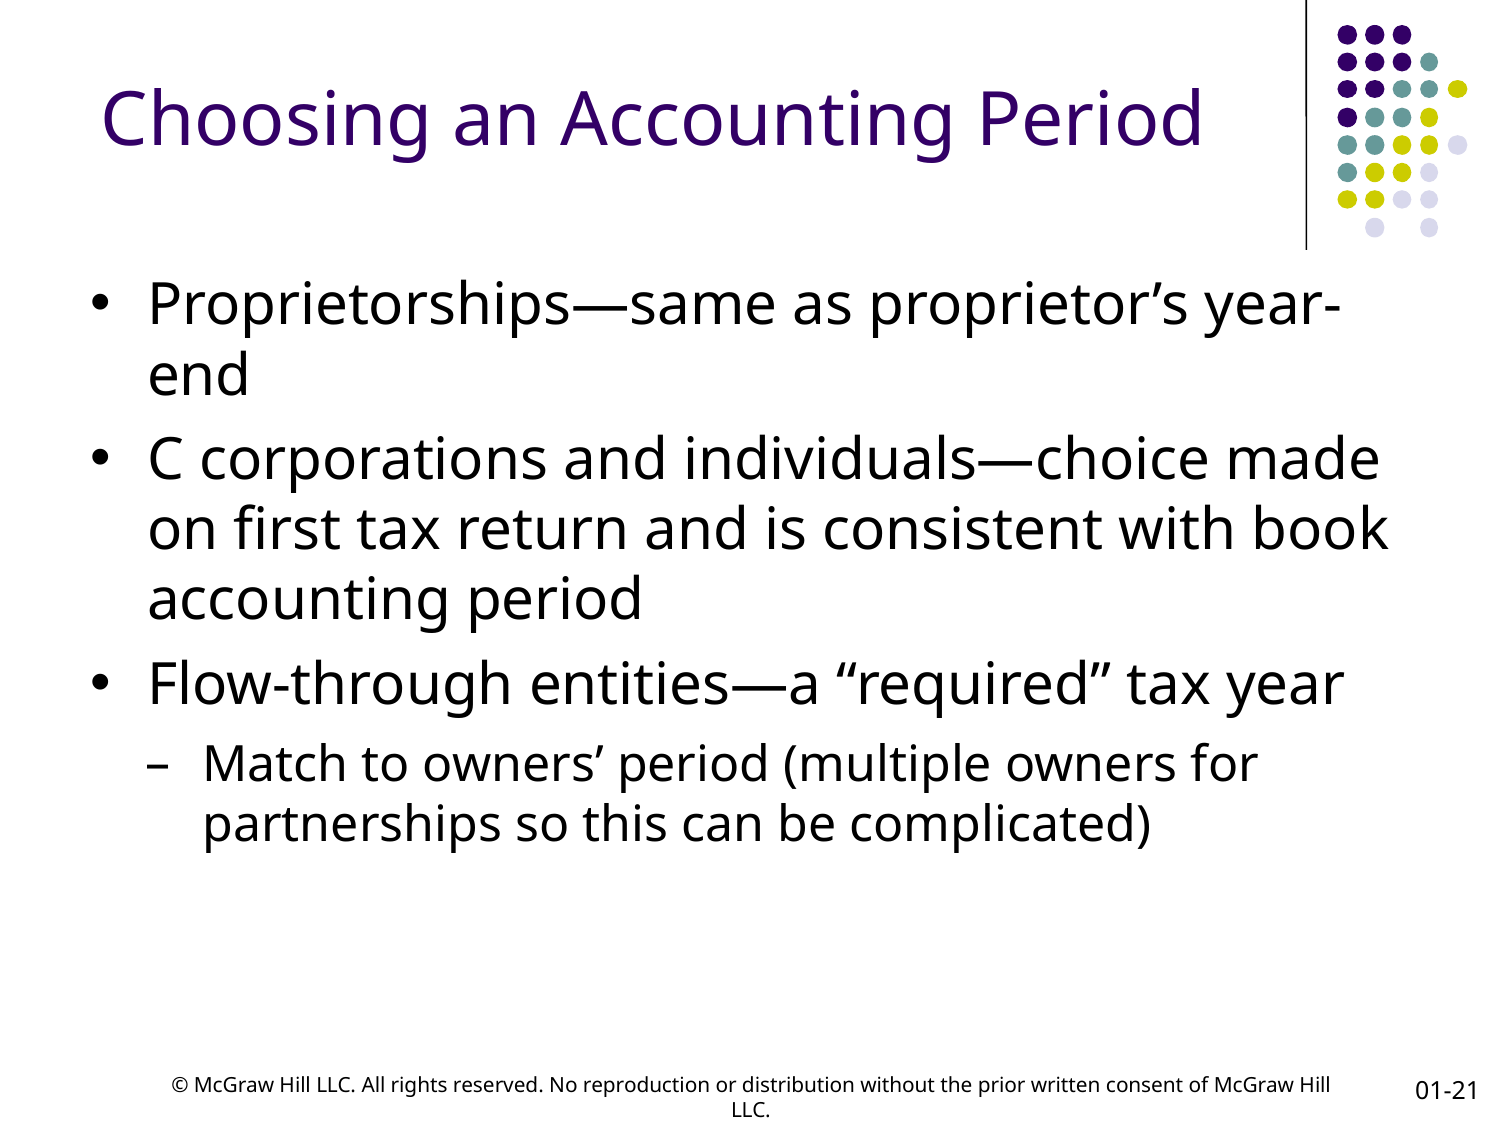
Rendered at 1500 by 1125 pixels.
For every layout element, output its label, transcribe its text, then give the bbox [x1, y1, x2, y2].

slide_number 01-21 [1345, 1061, 1496, 1122]
title Choosing an Accounting Period [32, 8, 1275, 234]
list Proprietorships—same as proprietor’s year-end C corporations and individuals—choice made on first tax return and is consistent with book accounting period Flow-through entities—a “required” tax year Match to owners’ period (multiple owners for partnerships so this can be complicated) [75, 259, 1425, 1062]
